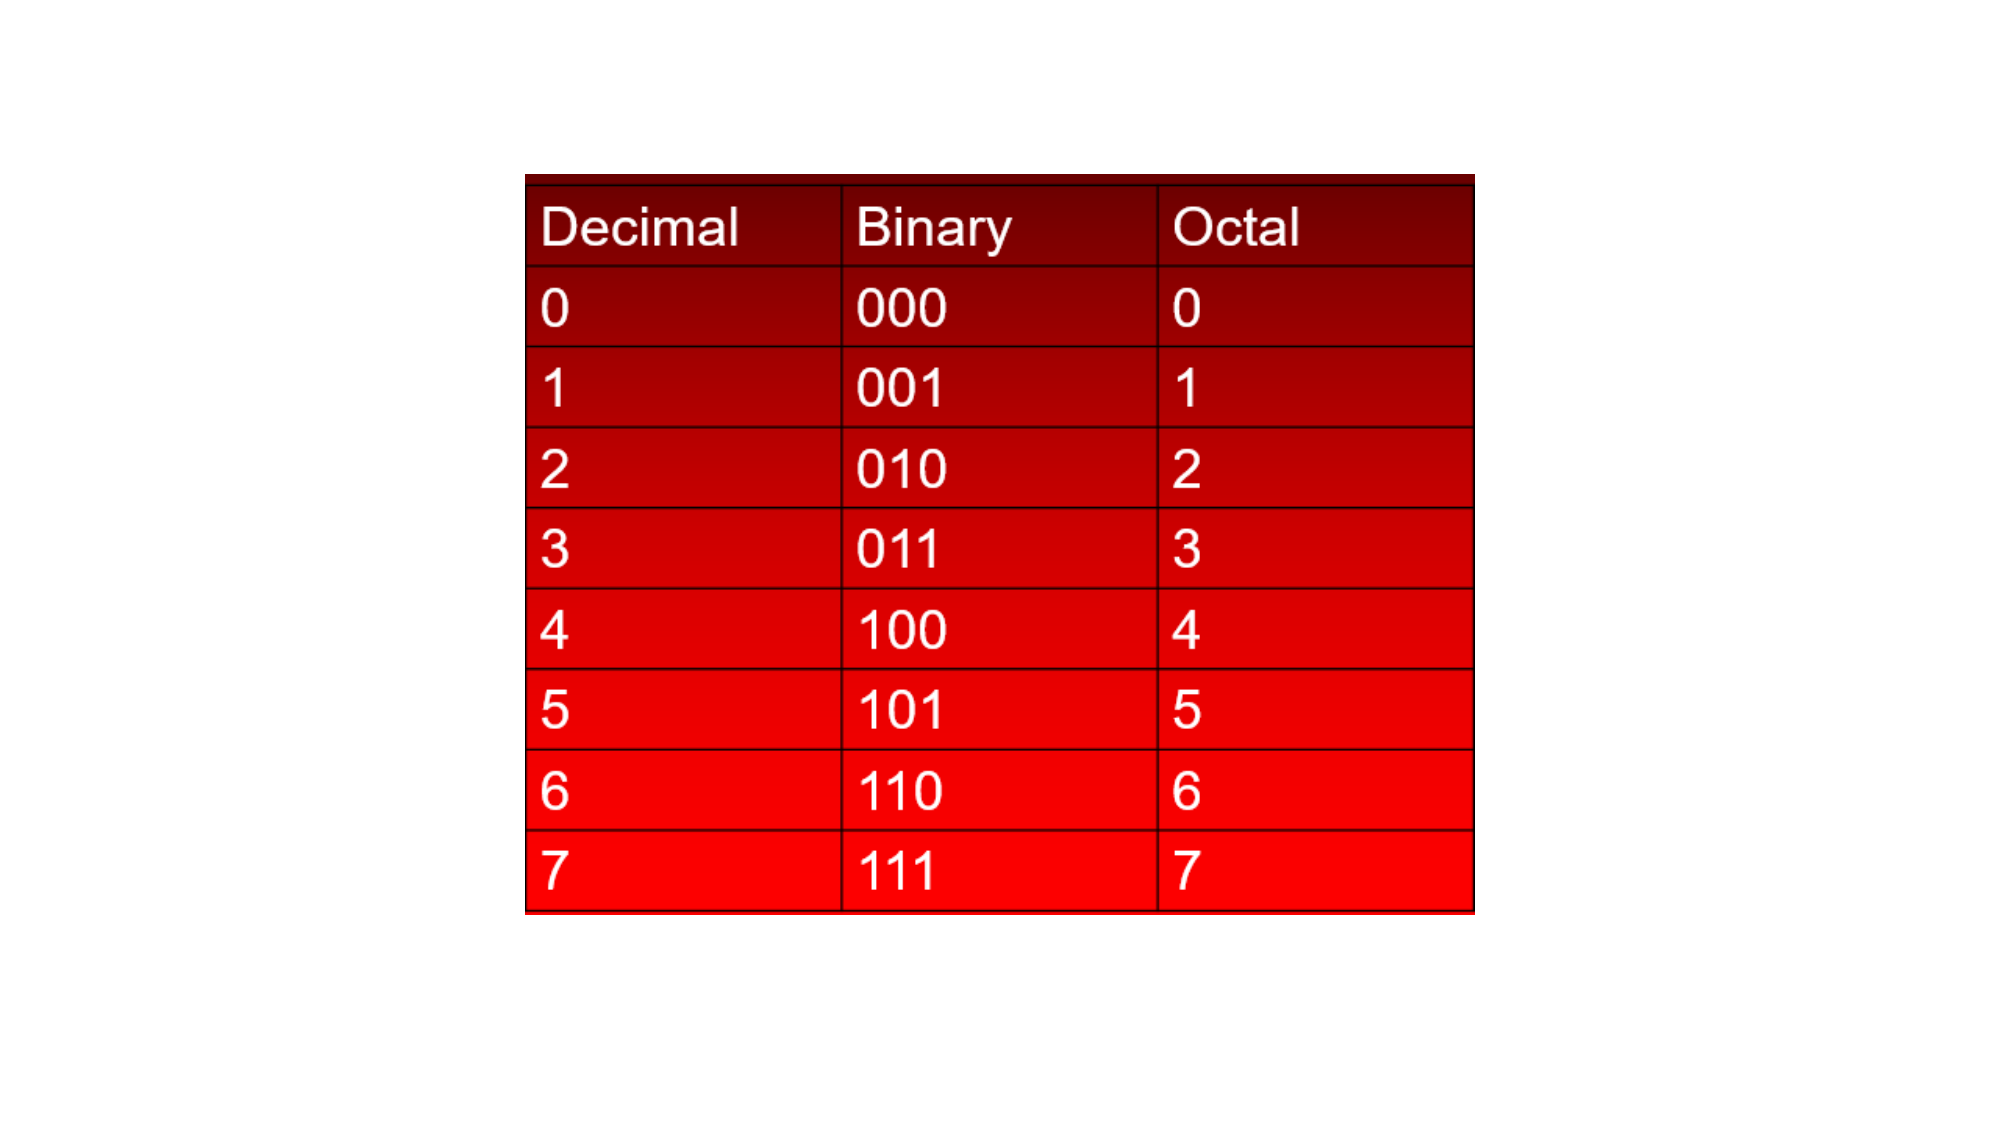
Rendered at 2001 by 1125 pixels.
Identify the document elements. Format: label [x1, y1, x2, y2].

list [524, 174, 1475, 915]
